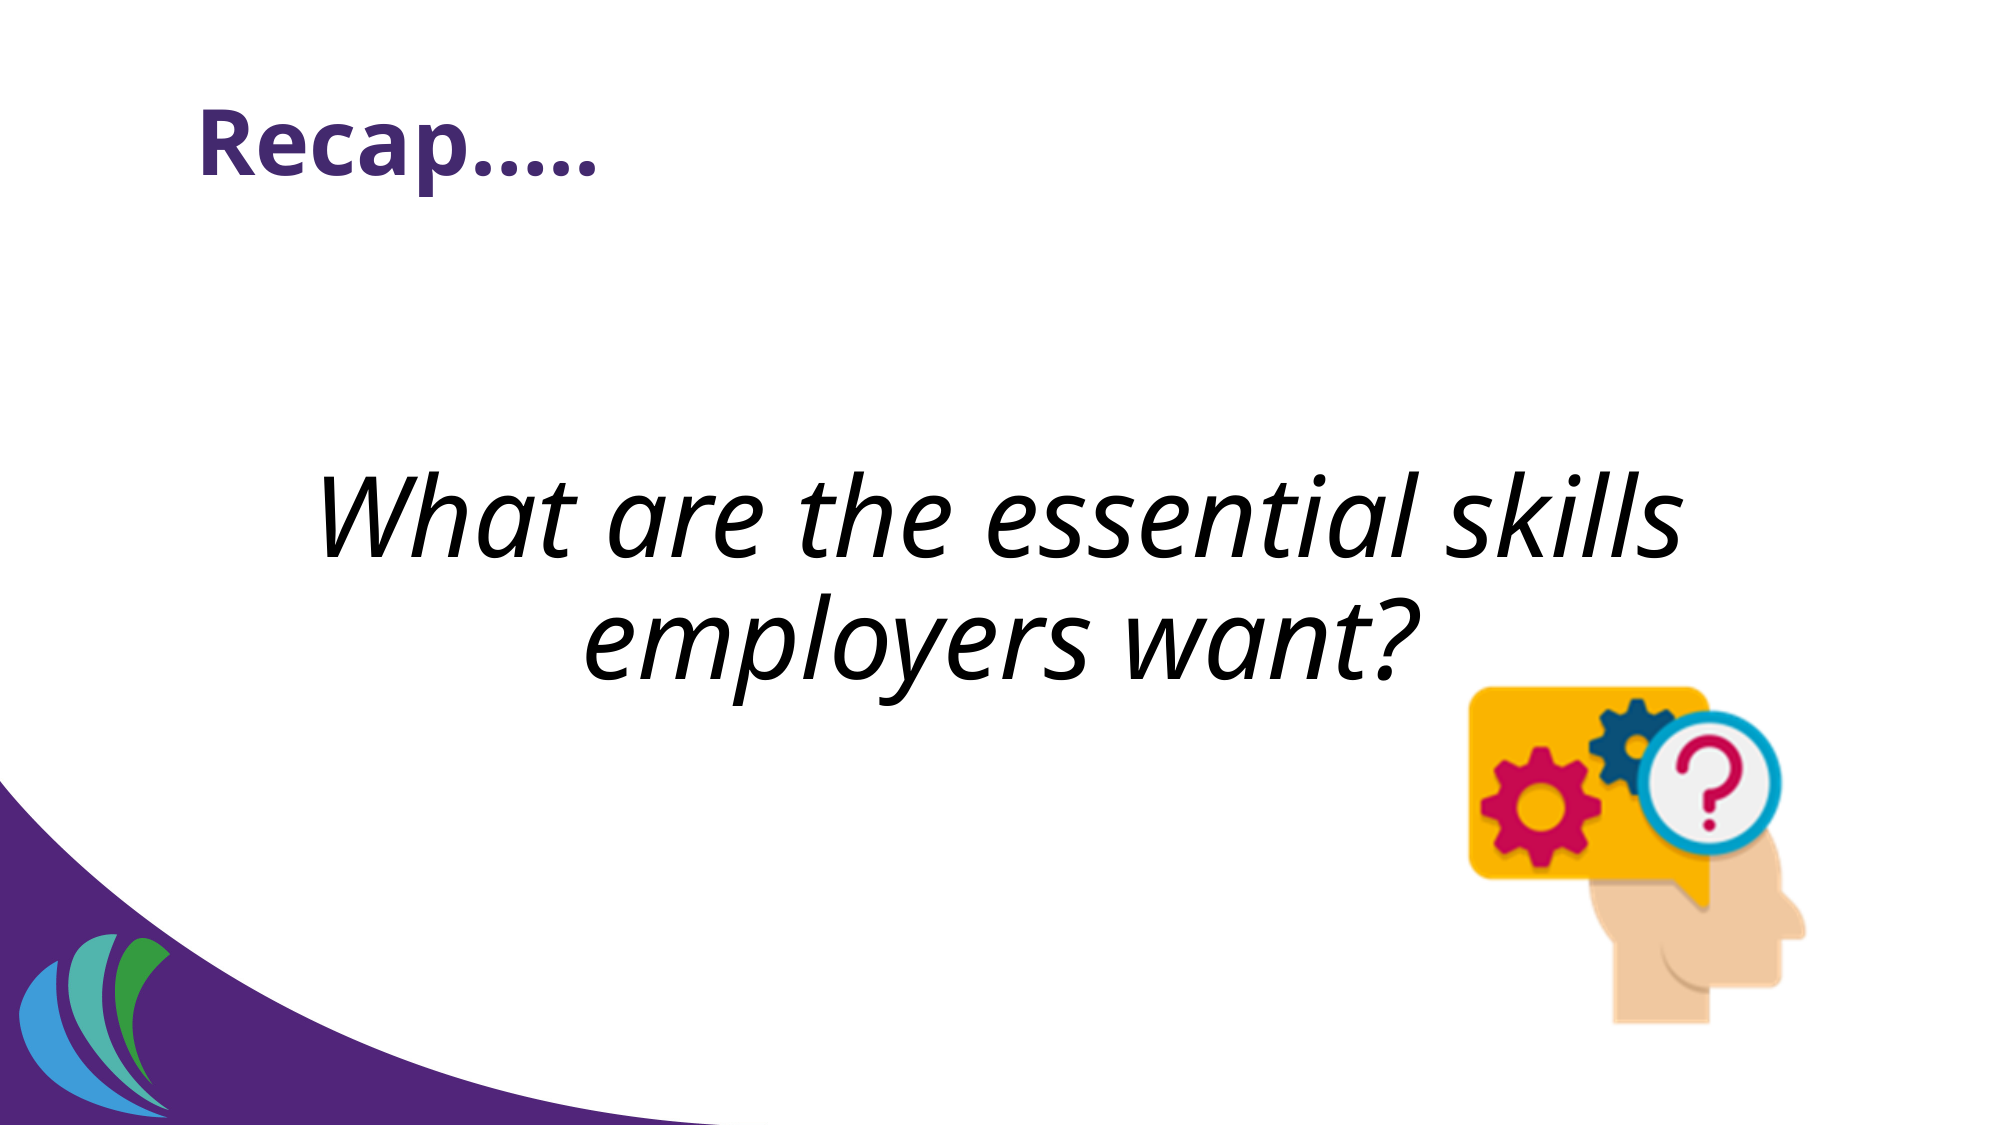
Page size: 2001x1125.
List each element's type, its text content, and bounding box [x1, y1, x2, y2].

picture [0, 1, 2000, 1125]
title Recap….. [180, 26, 1830, 240]
list What are the essential skills employers want? [102, 240, 1898, 801]
